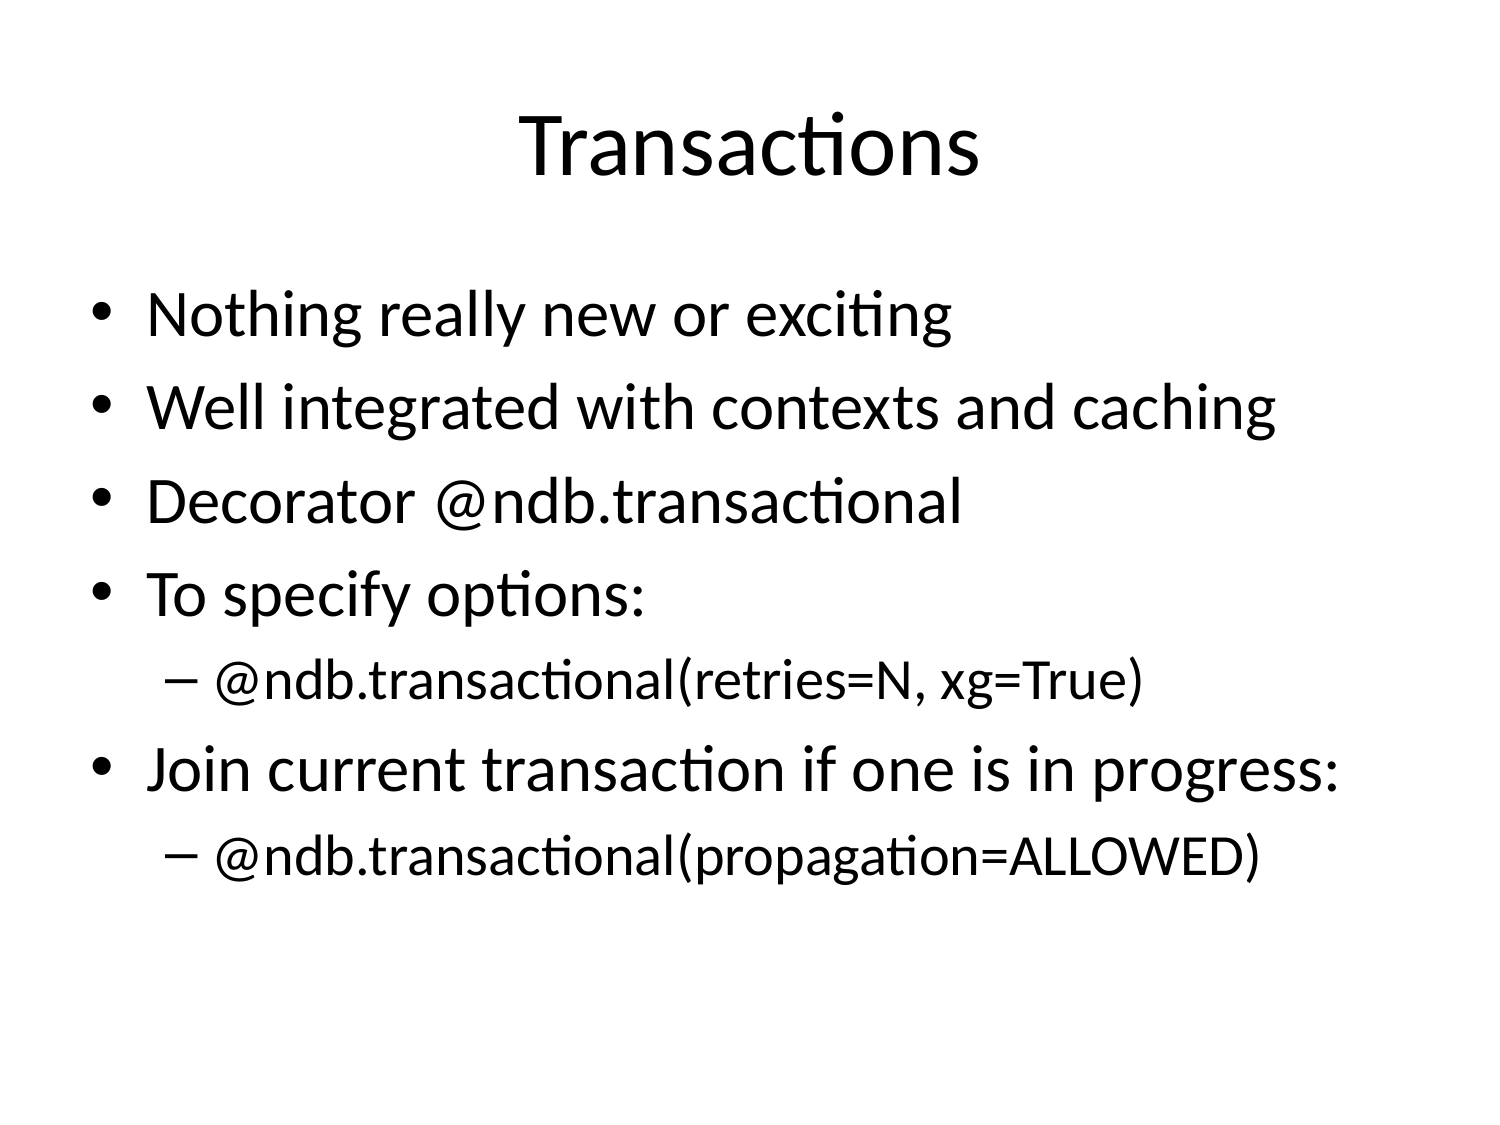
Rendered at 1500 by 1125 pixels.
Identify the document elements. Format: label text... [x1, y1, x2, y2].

title Transactions [75, 45, 1425, 233]
list Nothing really new or exciting Well integrated with contexts and caching Decorator @ndb.transactional To specify options: @ndb.transactional(retries=N, xg=True) Join current transaction if one is in progress: @ndb.transactional(propagation=ALLOWED) [75, 262, 1425, 1005]
